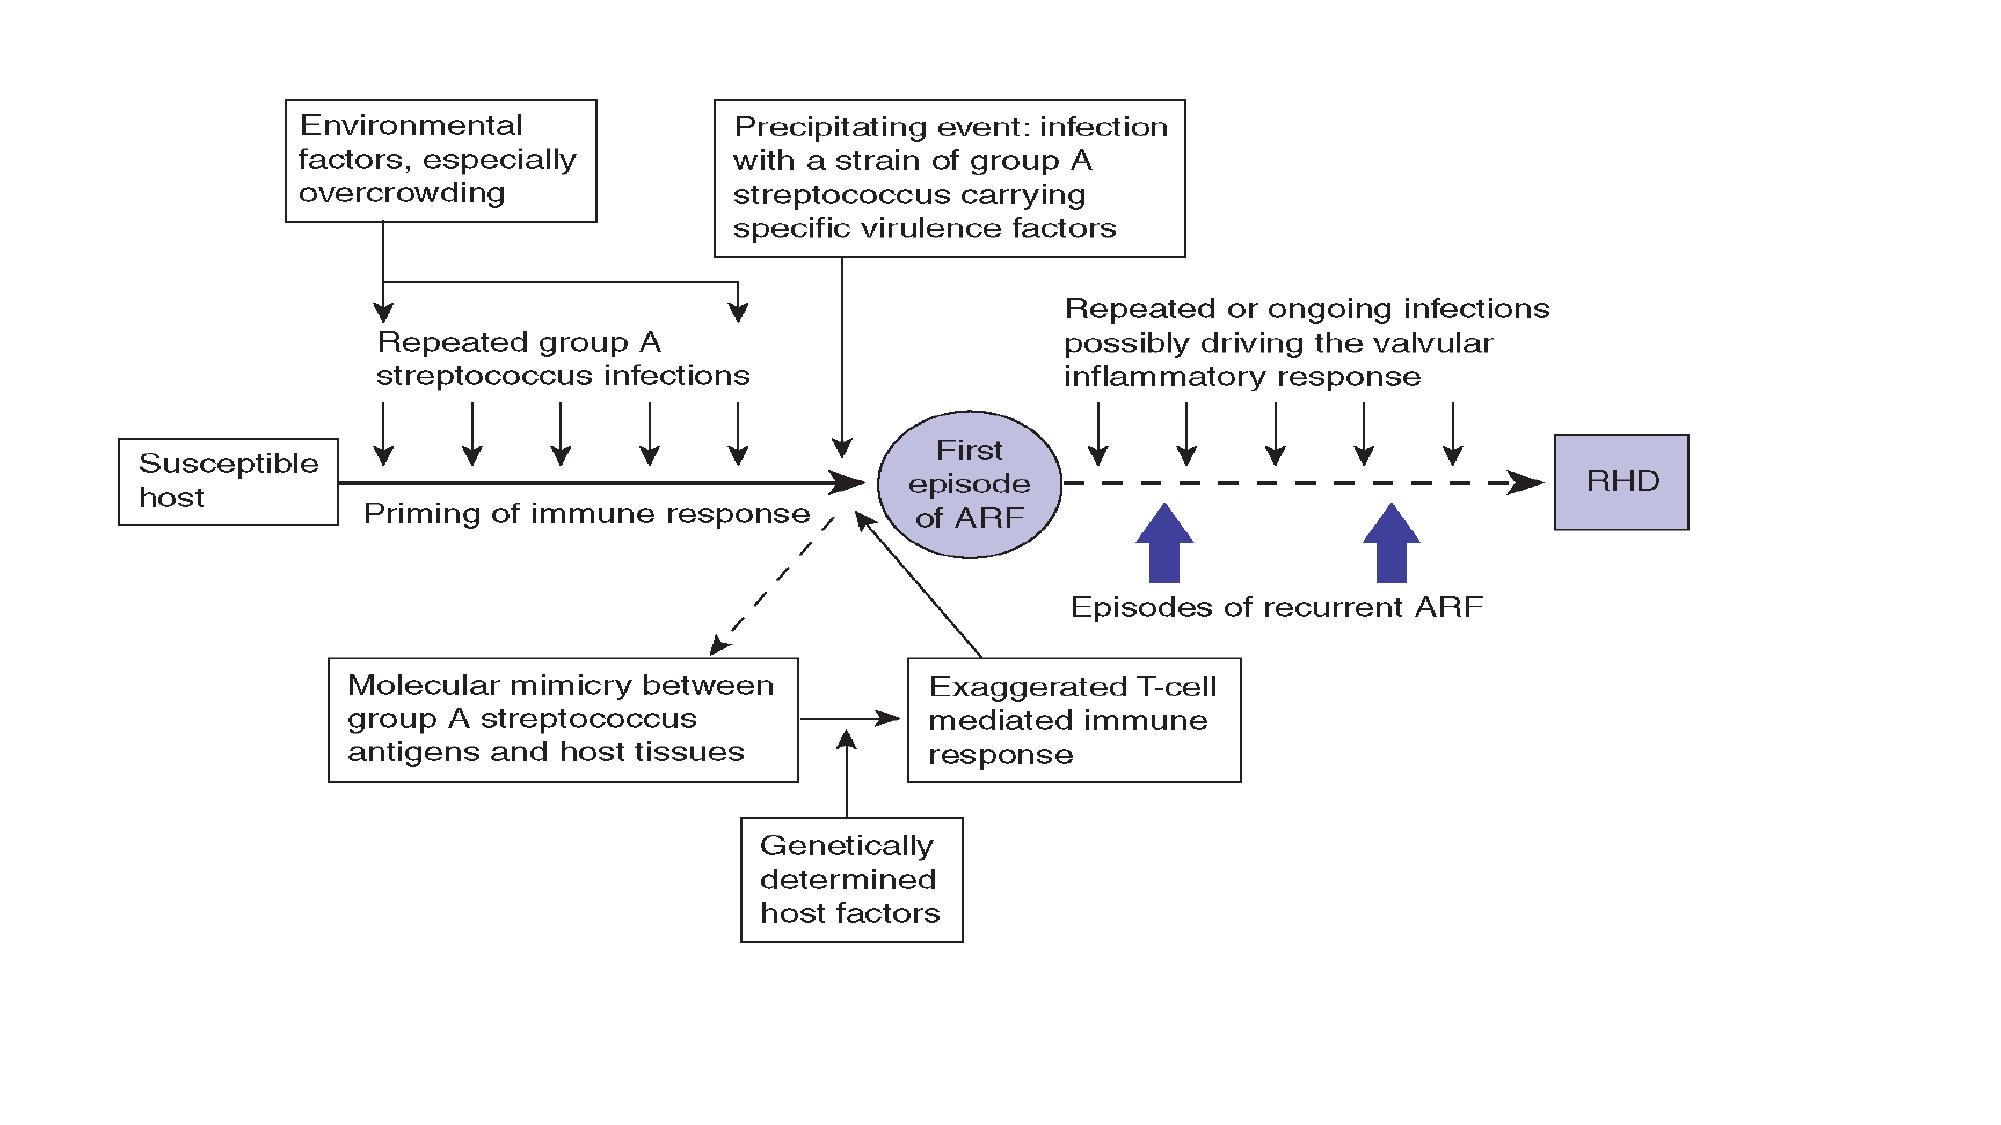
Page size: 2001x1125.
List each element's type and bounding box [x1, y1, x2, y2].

list [102, 85, 1697, 1026]
